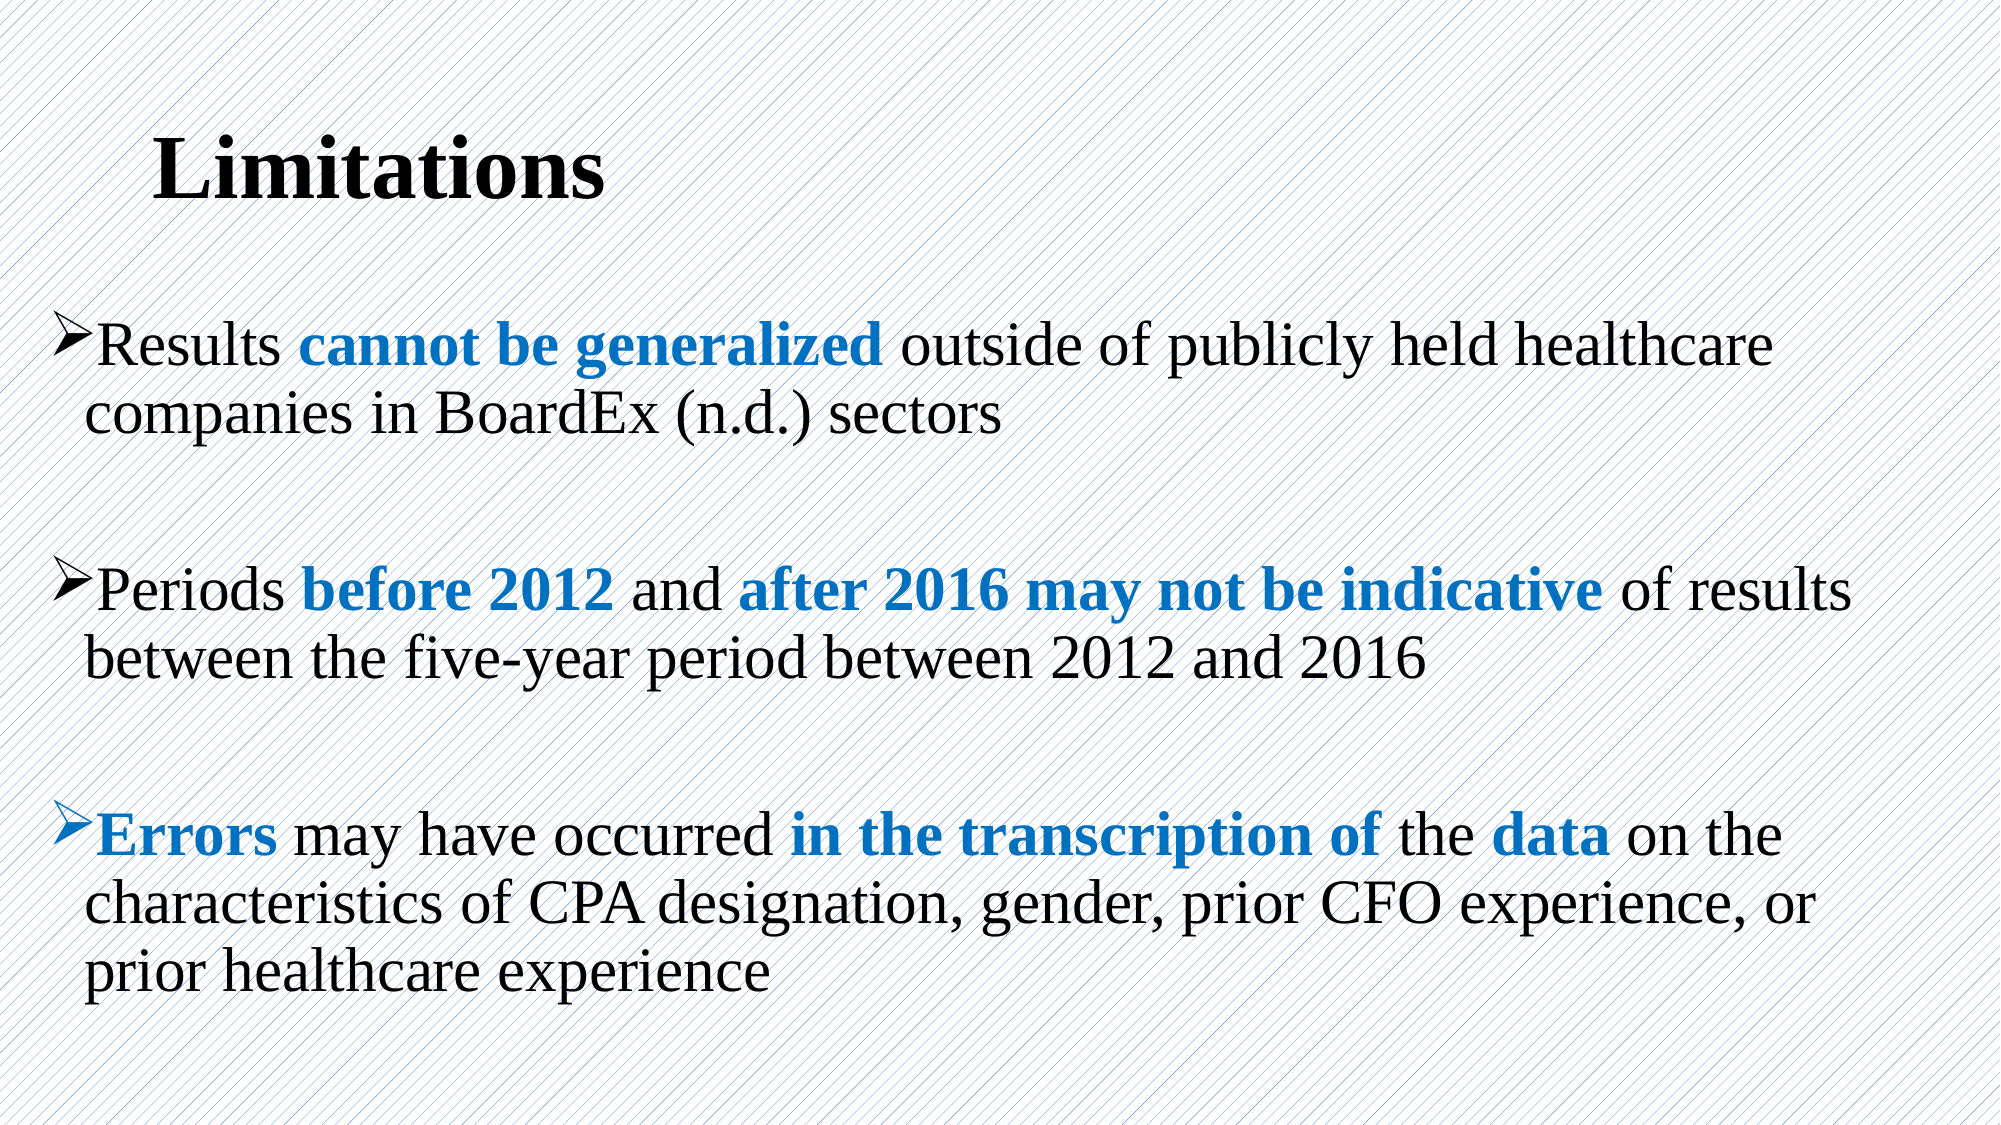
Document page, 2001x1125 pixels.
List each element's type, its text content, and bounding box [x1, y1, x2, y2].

title Limitations [137, 59, 1863, 278]
list Results cannot be generalized outside of publicly held healthcare companies in BoardEx (n.d.) sectors Periods before 2012 and after 2016 may not be indicative of results between the five-year period between 2012 and 2016 Errors may have occurred in the transcription of the data on the characteristics of CPA designation, gender, prior CFO experience, or prior healthcare experience [33, 303, 1933, 1018]
